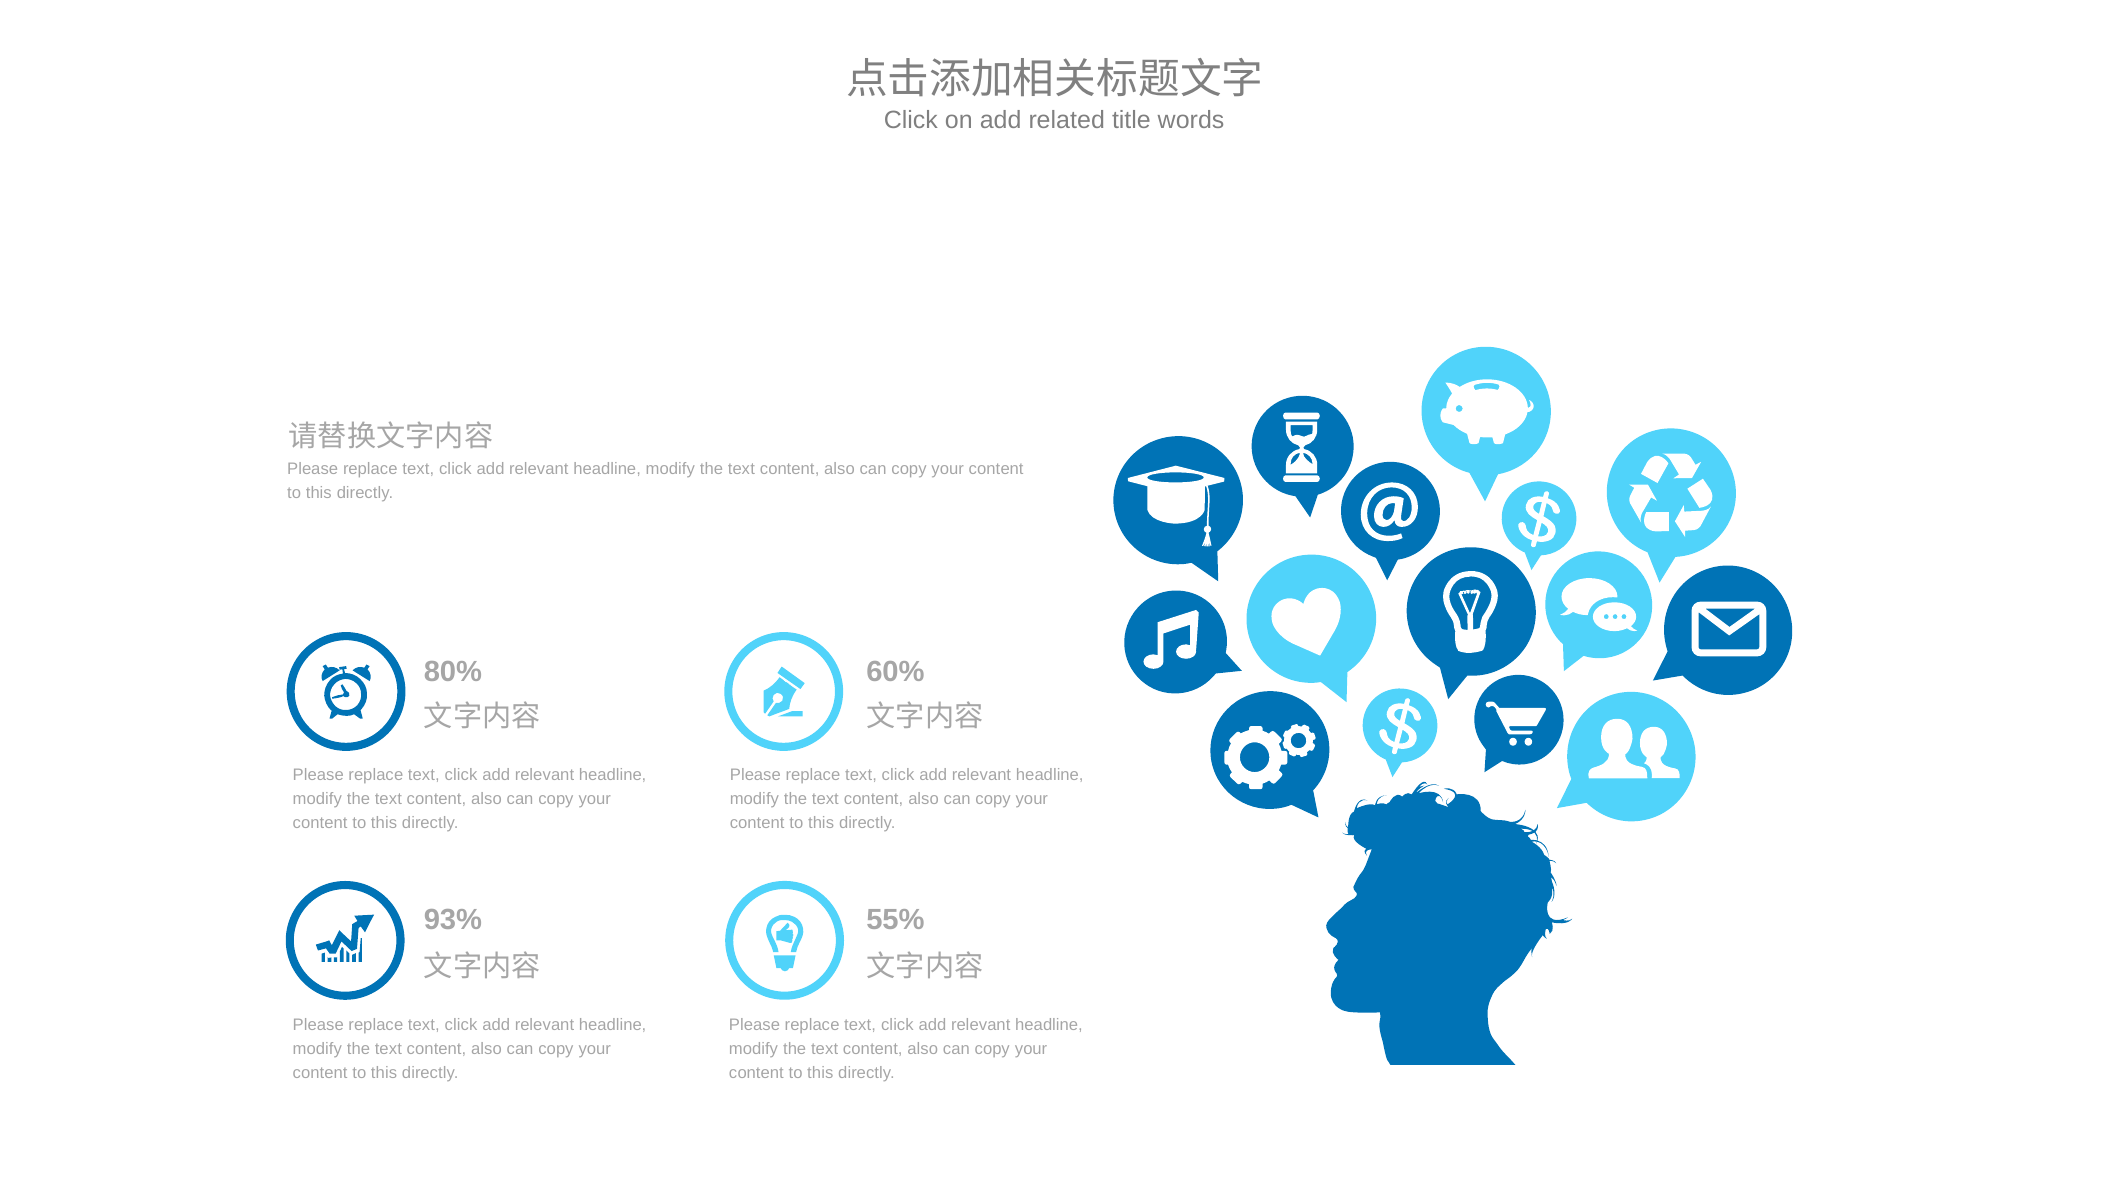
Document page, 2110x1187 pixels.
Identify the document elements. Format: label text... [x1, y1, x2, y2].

text_box Please replace text, click add relevant headline, modify the text content, also can copy your content to this directly. [278, 752, 672, 840]
text_box [315, 914, 375, 954]
text_box 文字内容 [851, 932, 999, 990]
text_box Please replace text, click add relevant headline, modify the text content, also can copy your content to this directly. [714, 1002, 1108, 1090]
text_box Click on add related title words [864, 95, 1246, 158]
text_box Please replace text, click add relevant headline, modify the text content, also can copy your content to this directly. [272, 446, 1051, 509]
text_box [724, 879, 846, 1001]
text_box [284, 879, 406, 1001]
text_box 60% [851, 638, 940, 696]
text_box [766, 914, 804, 953]
text_box Please replace text, click add relevant headline, modify the text content, also can copy your content to this directly. [278, 1002, 672, 1090]
text_box Please replace text, click add relevant headline, modify the text content, also can copy your content to this directly. [715, 752, 1108, 840]
text_box [346, 950, 350, 962]
text_box [321, 664, 367, 719]
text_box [1108, 338, 1800, 1065]
text_box 55% [851, 886, 940, 943]
text_box 文字内容 [851, 682, 999, 740]
text_box [321, 952, 325, 962]
text_box [339, 946, 344, 962]
text_box [352, 664, 371, 682]
text_box 80% [408, 638, 498, 696]
text_box [763, 666, 805, 717]
text_box 文字内容 [409, 682, 556, 740]
text_box 文字内容 [409, 932, 556, 990]
text_box [773, 955, 796, 972]
text_box 点击添加相关标题文字 [803, 44, 1307, 107]
text_box [723, 631, 845, 752]
text_box 93% [408, 886, 498, 943]
text_box 请替换文字内容 [274, 402, 509, 446]
text_box [358, 938, 362, 962]
text_box [285, 631, 407, 752]
